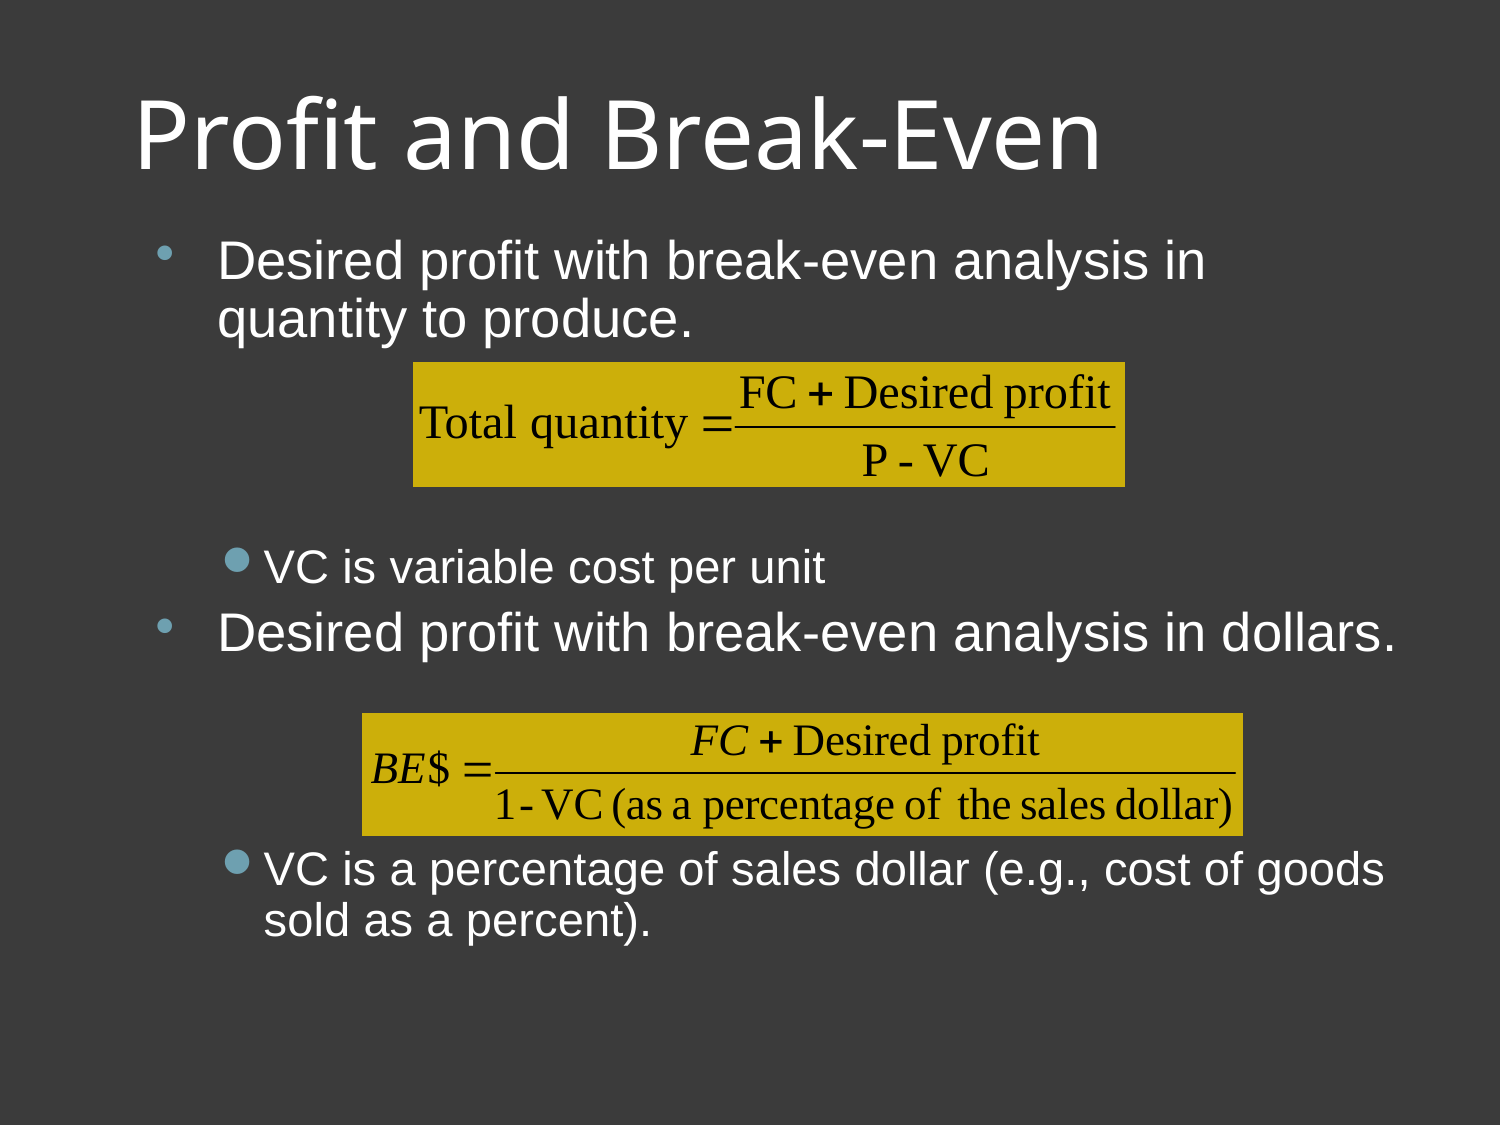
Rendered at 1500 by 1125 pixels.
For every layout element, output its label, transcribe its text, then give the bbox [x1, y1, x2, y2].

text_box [362, 712, 1244, 837]
list Desired profit with break-even analysis in quantity to produce. VC is variable cost per unit Desired profit with break-even analysis in dollars. VC is a percentage of sales dollar (e.g., cost of goods sold as a percent). [137, 224, 1413, 1000]
title Profit and Break-Even [125, 62, 1400, 200]
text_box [412, 362, 1126, 487]
